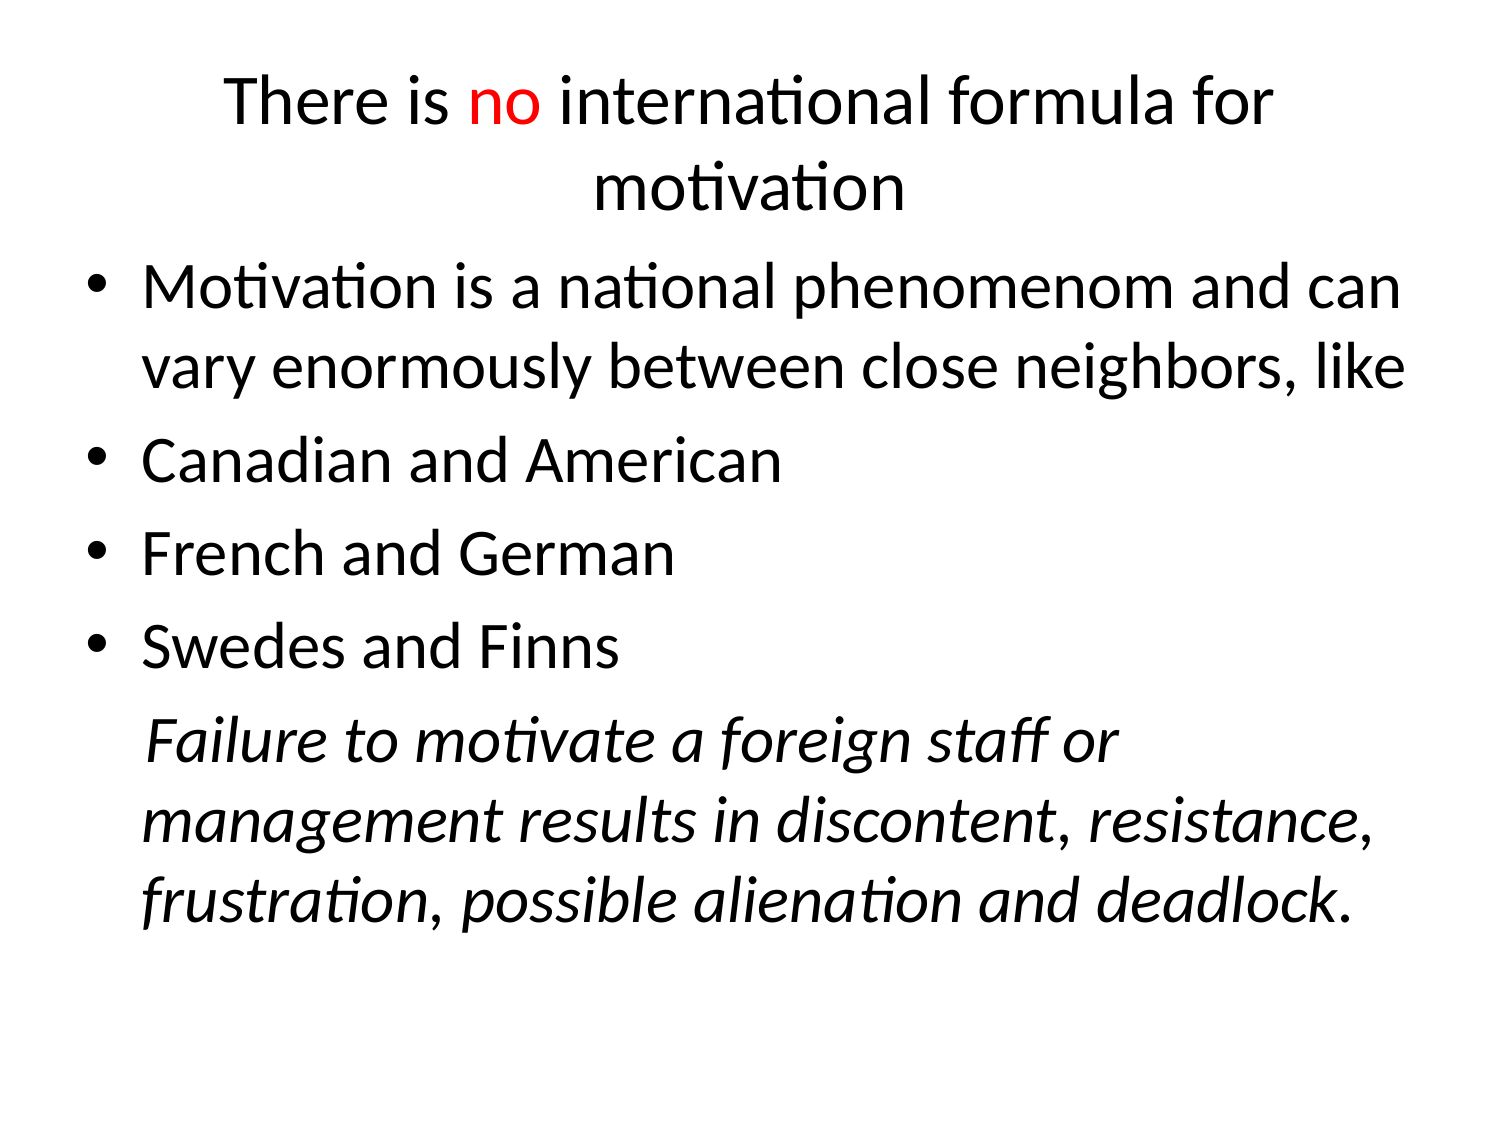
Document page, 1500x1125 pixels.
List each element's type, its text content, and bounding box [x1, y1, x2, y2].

list Motivation is a national phenomenom and can vary enormously between close neighbors, like Canadian and American French and German Swedes and Finns Failure to motivate a foreign staff or management results in discontent, resistance, frustration, possible alienation and deadlock. [70, 234, 1425, 1005]
title There is no international formula for motivation [75, 45, 1425, 233]
